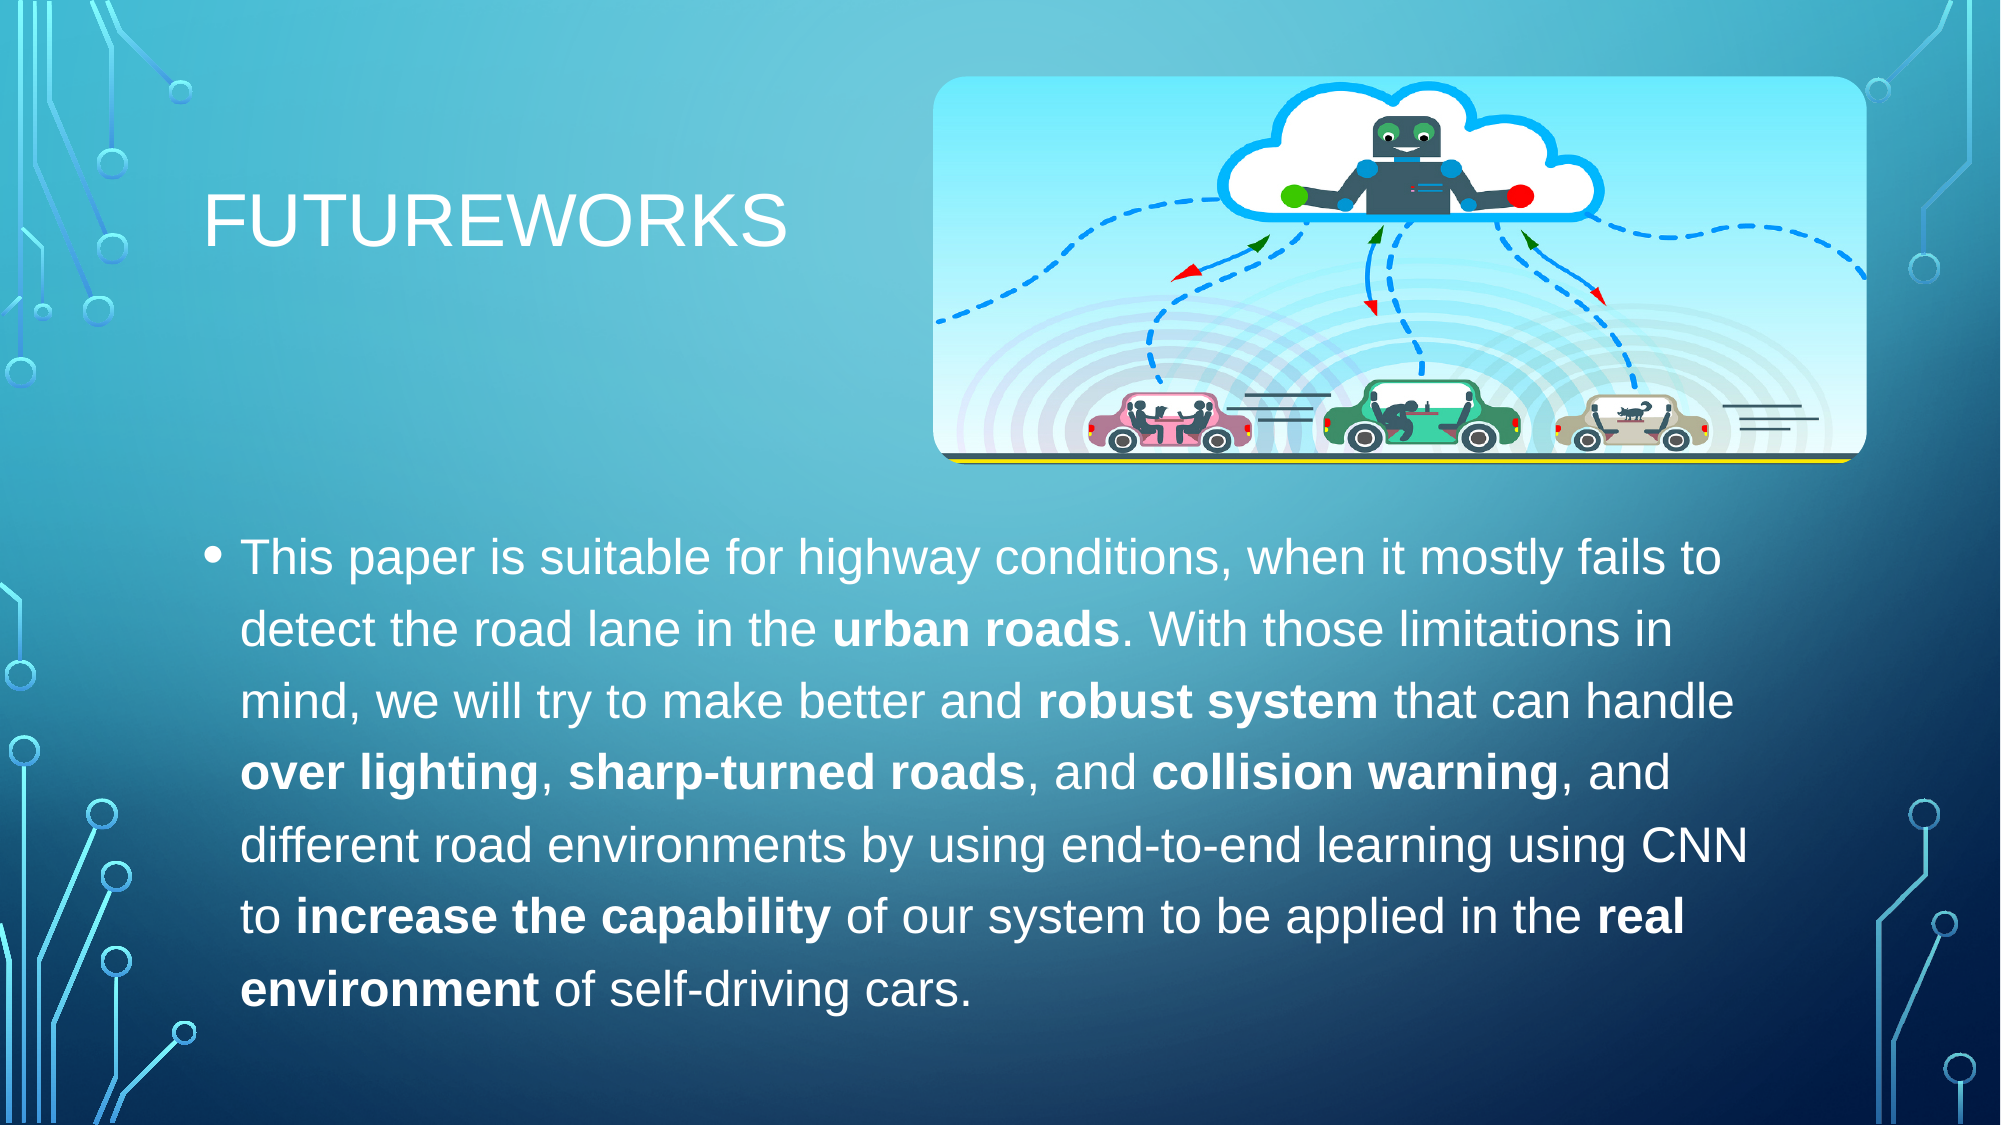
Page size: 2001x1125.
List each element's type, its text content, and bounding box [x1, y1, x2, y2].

list This paper is suitable for highway conditions, when it mostly fails to detect the road lane in the urban roads. With those limitations in mind, we will try to make better and robust system that can handle over lighting, sharp-turned roads, and collision warning, and different road environments by using end-to-end learning using CNN to increase the capability of our system to be applied in the real environment of self-driving cars. [187, 504, 1813, 1086]
picture [932, 76, 1867, 465]
title FUTUREWORKS [187, 101, 932, 344]
